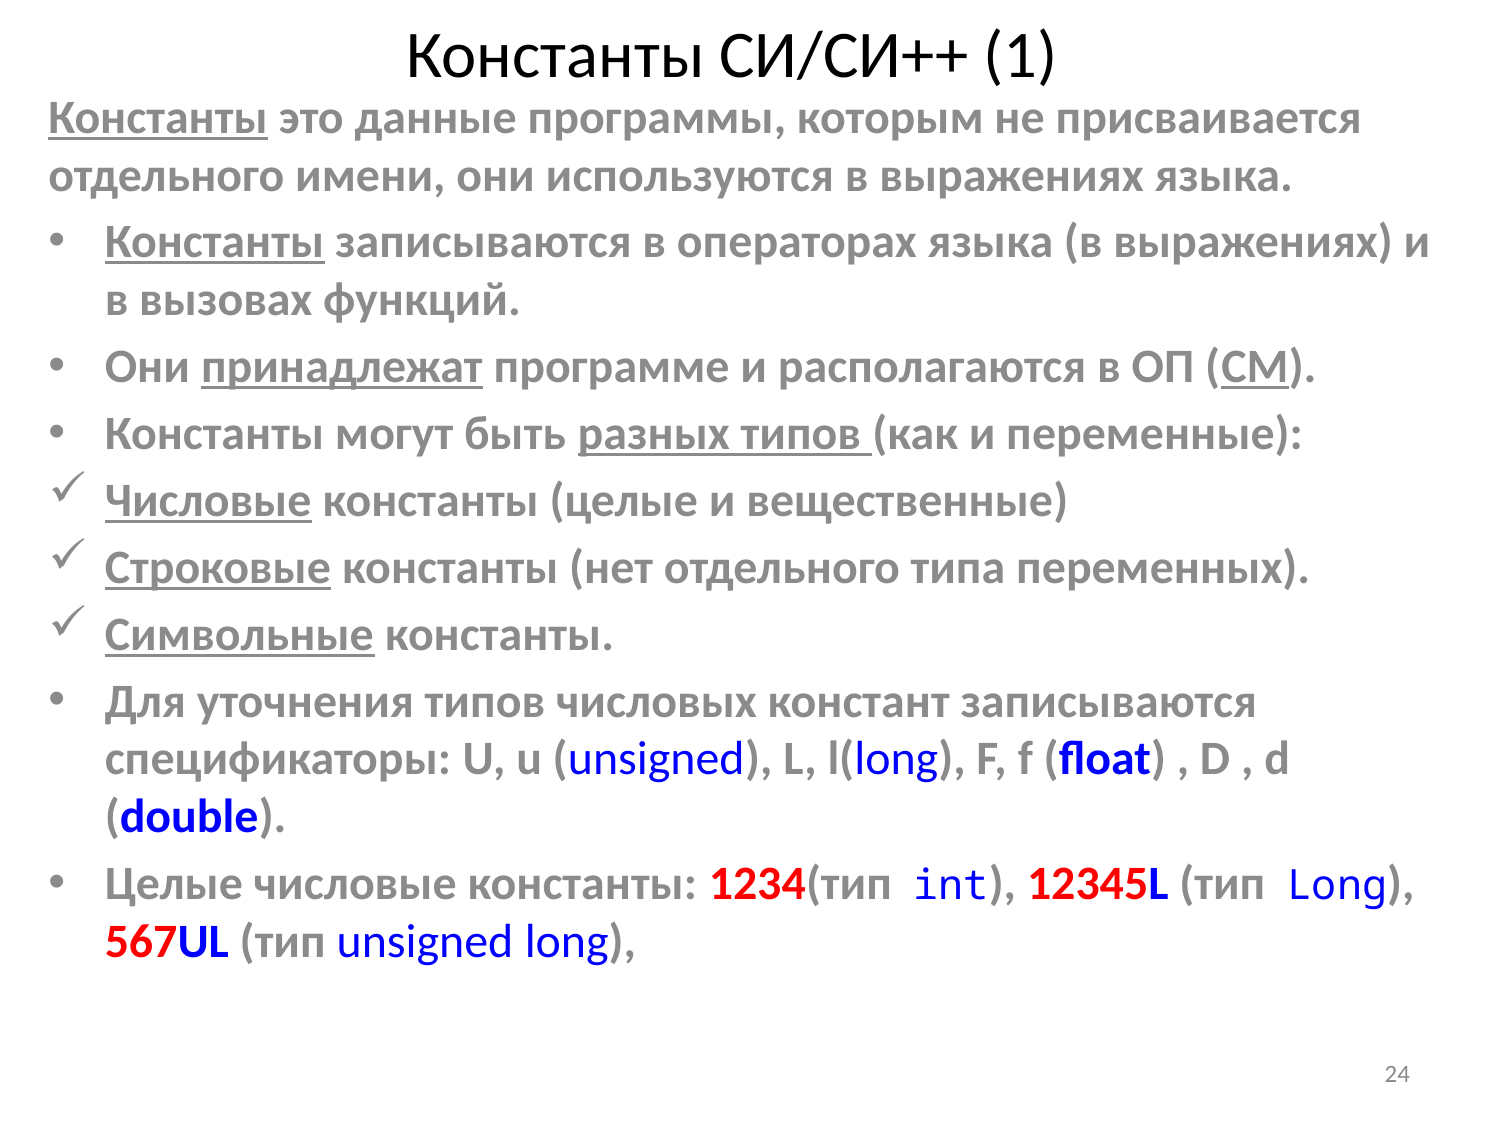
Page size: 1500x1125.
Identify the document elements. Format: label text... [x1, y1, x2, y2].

title Константы СИ/СИ++ (1) [159, 0, 1306, 78]
text_box Константы это данные программы, которым не присваивается отдельного имени, они используются в выражениях языка. Константы записываются в операторах языка (в выражениях) и в вызовах функций. Они принадлежат программе и располагаются в ОП (СМ). Константы могут быть разных типов (как и переменные): Числовые константы (целые и вещественные) Строковые константы (нет отдельного типа переменных). Символьные константы. Для уточнения типов числовых констант записываются спецификаторы: U, u (unsigned), L, l(long), F, f (float) , D , d (double). Целые числовые константы: 1234(тип int), 12345L (тип Long), 567UL (тип unsigned long), [33, 78, 1457, 1024]
slide_number 24 [1074, 1042, 1425, 1103]
